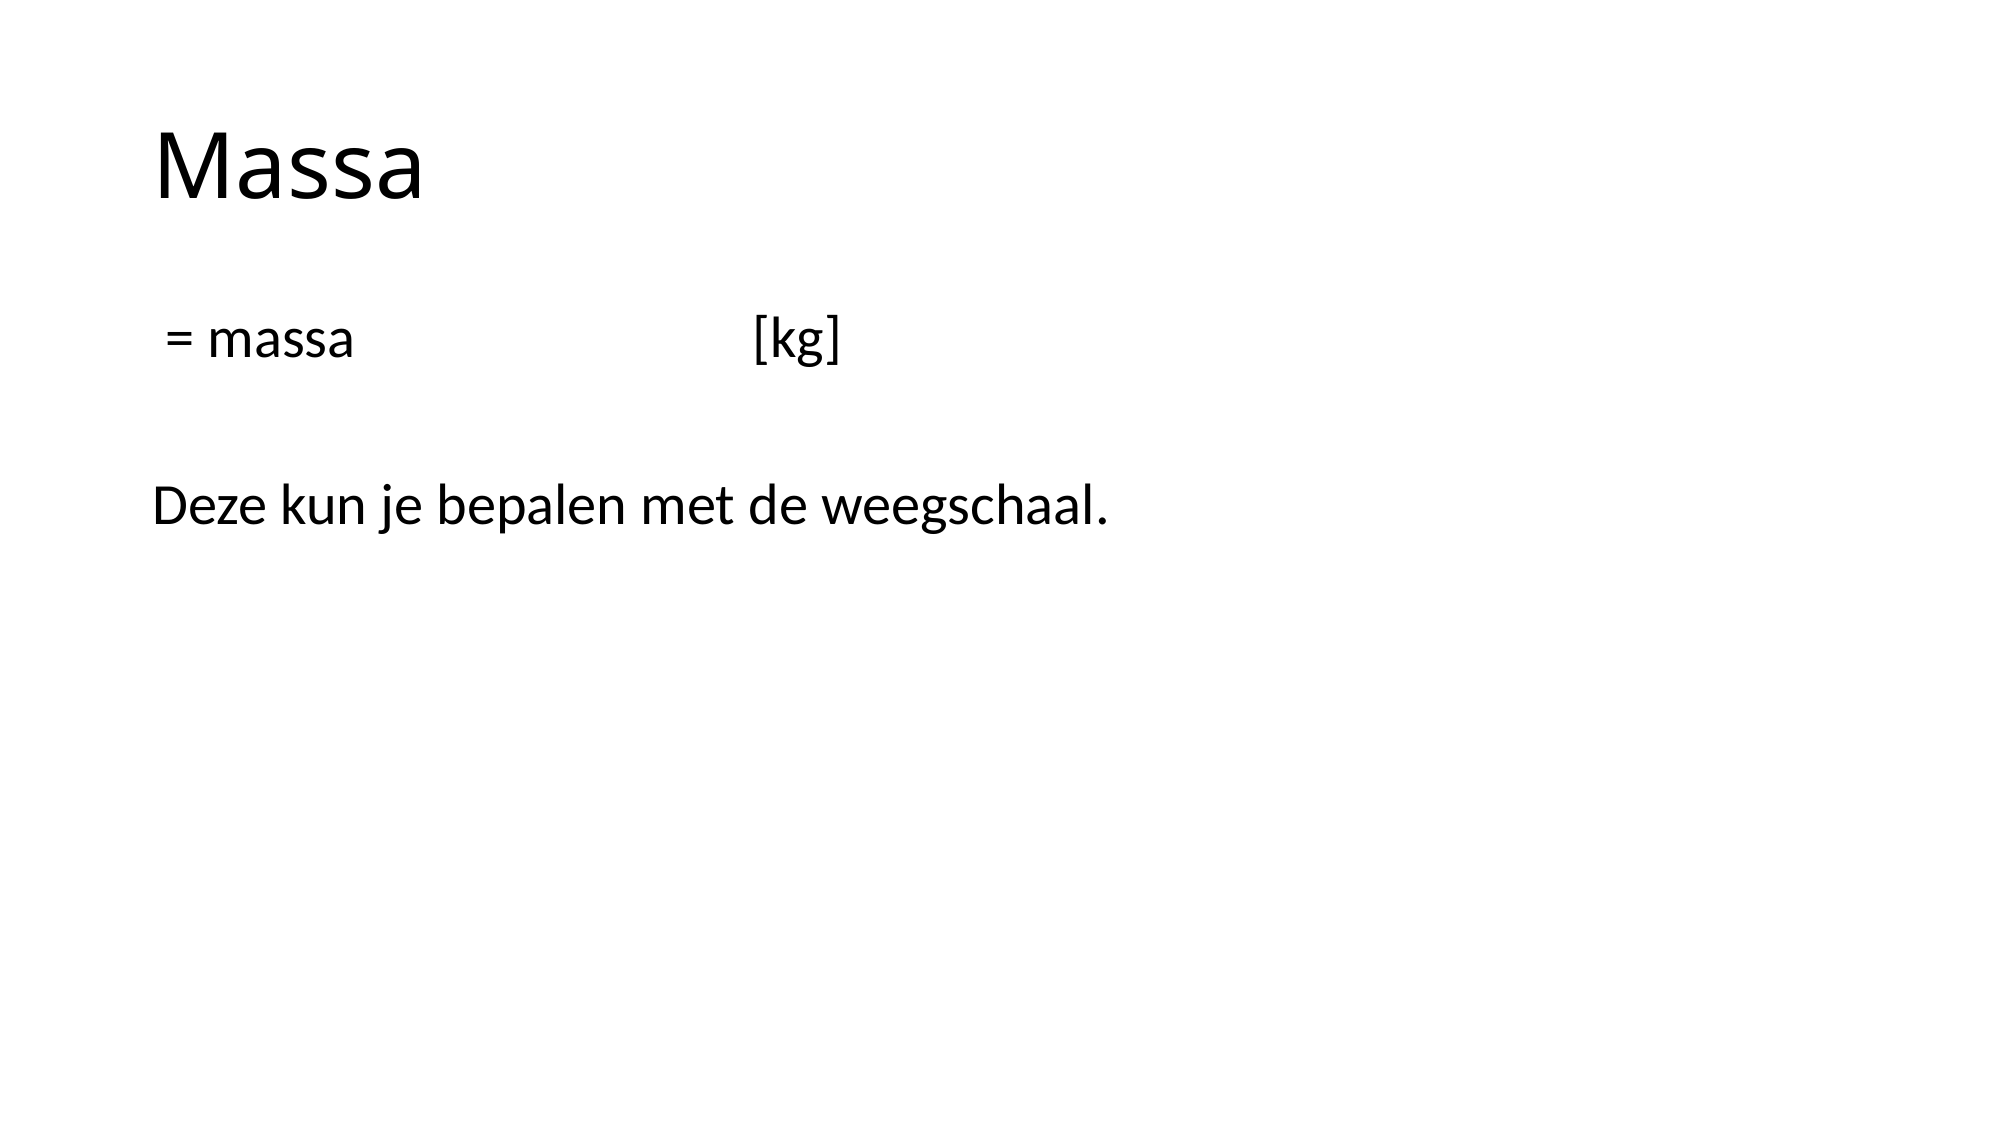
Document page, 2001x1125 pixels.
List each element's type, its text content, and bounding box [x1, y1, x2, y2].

title Massa [137, 59, 1863, 278]
